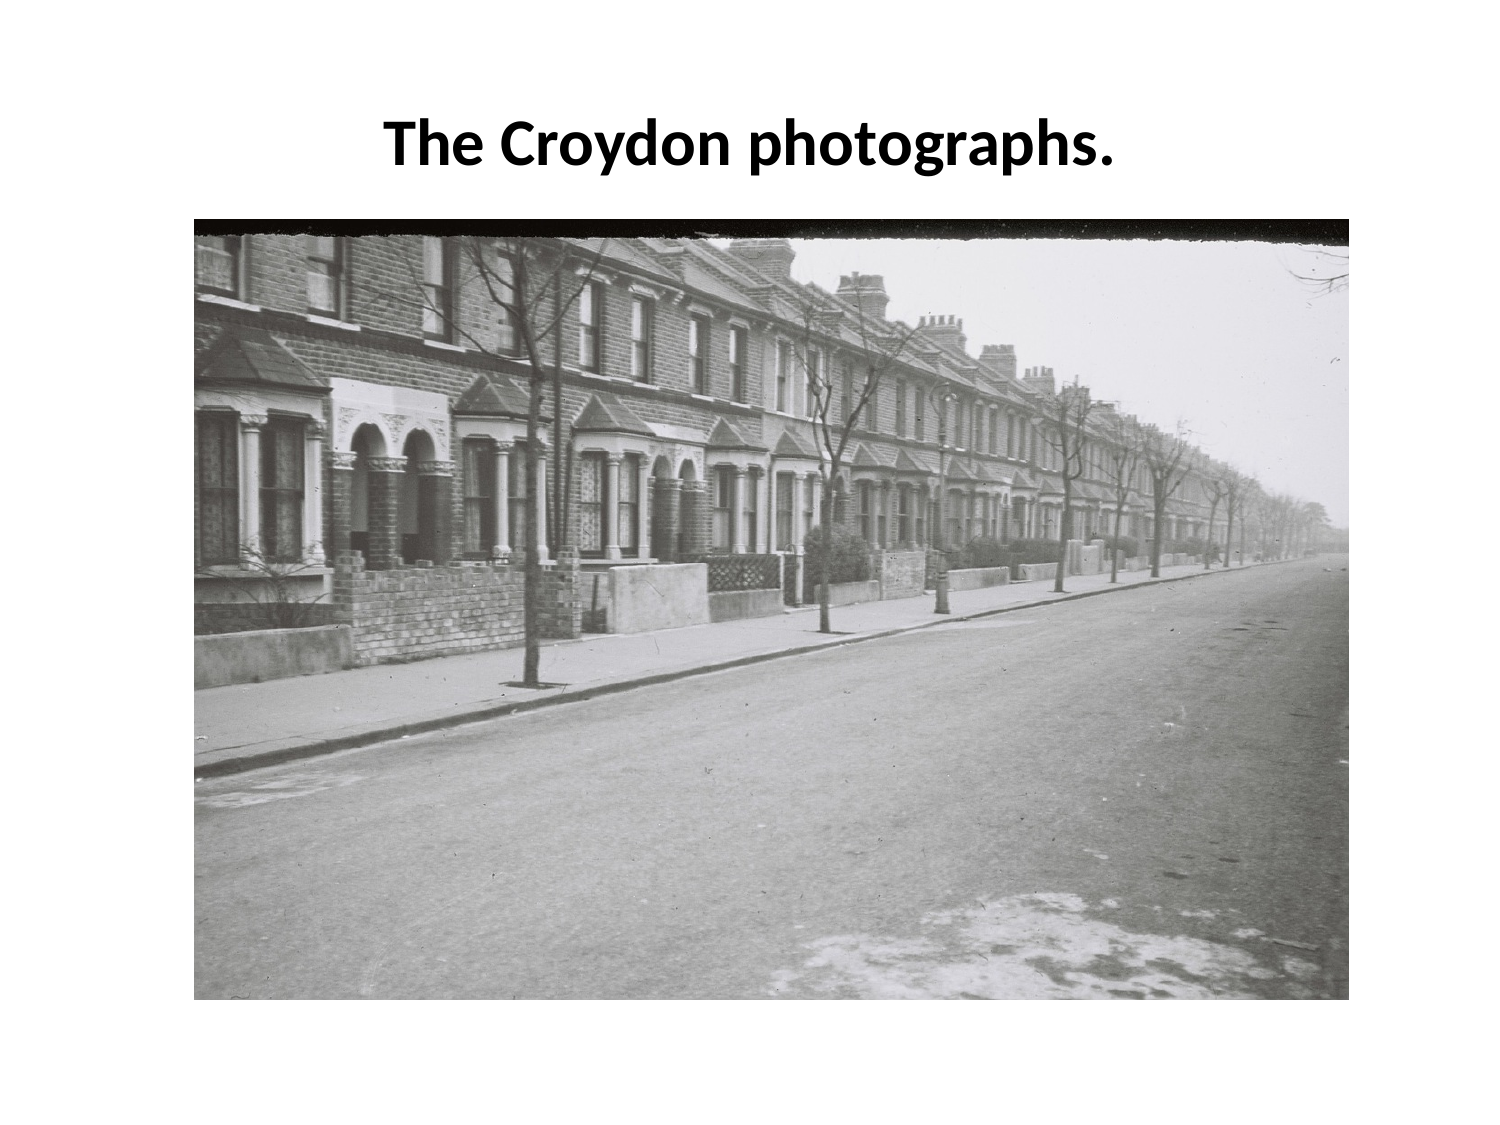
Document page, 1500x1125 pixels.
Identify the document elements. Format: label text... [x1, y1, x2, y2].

picture [194, 219, 1349, 1001]
title The Croydon photographs. [75, 45, 1425, 233]
